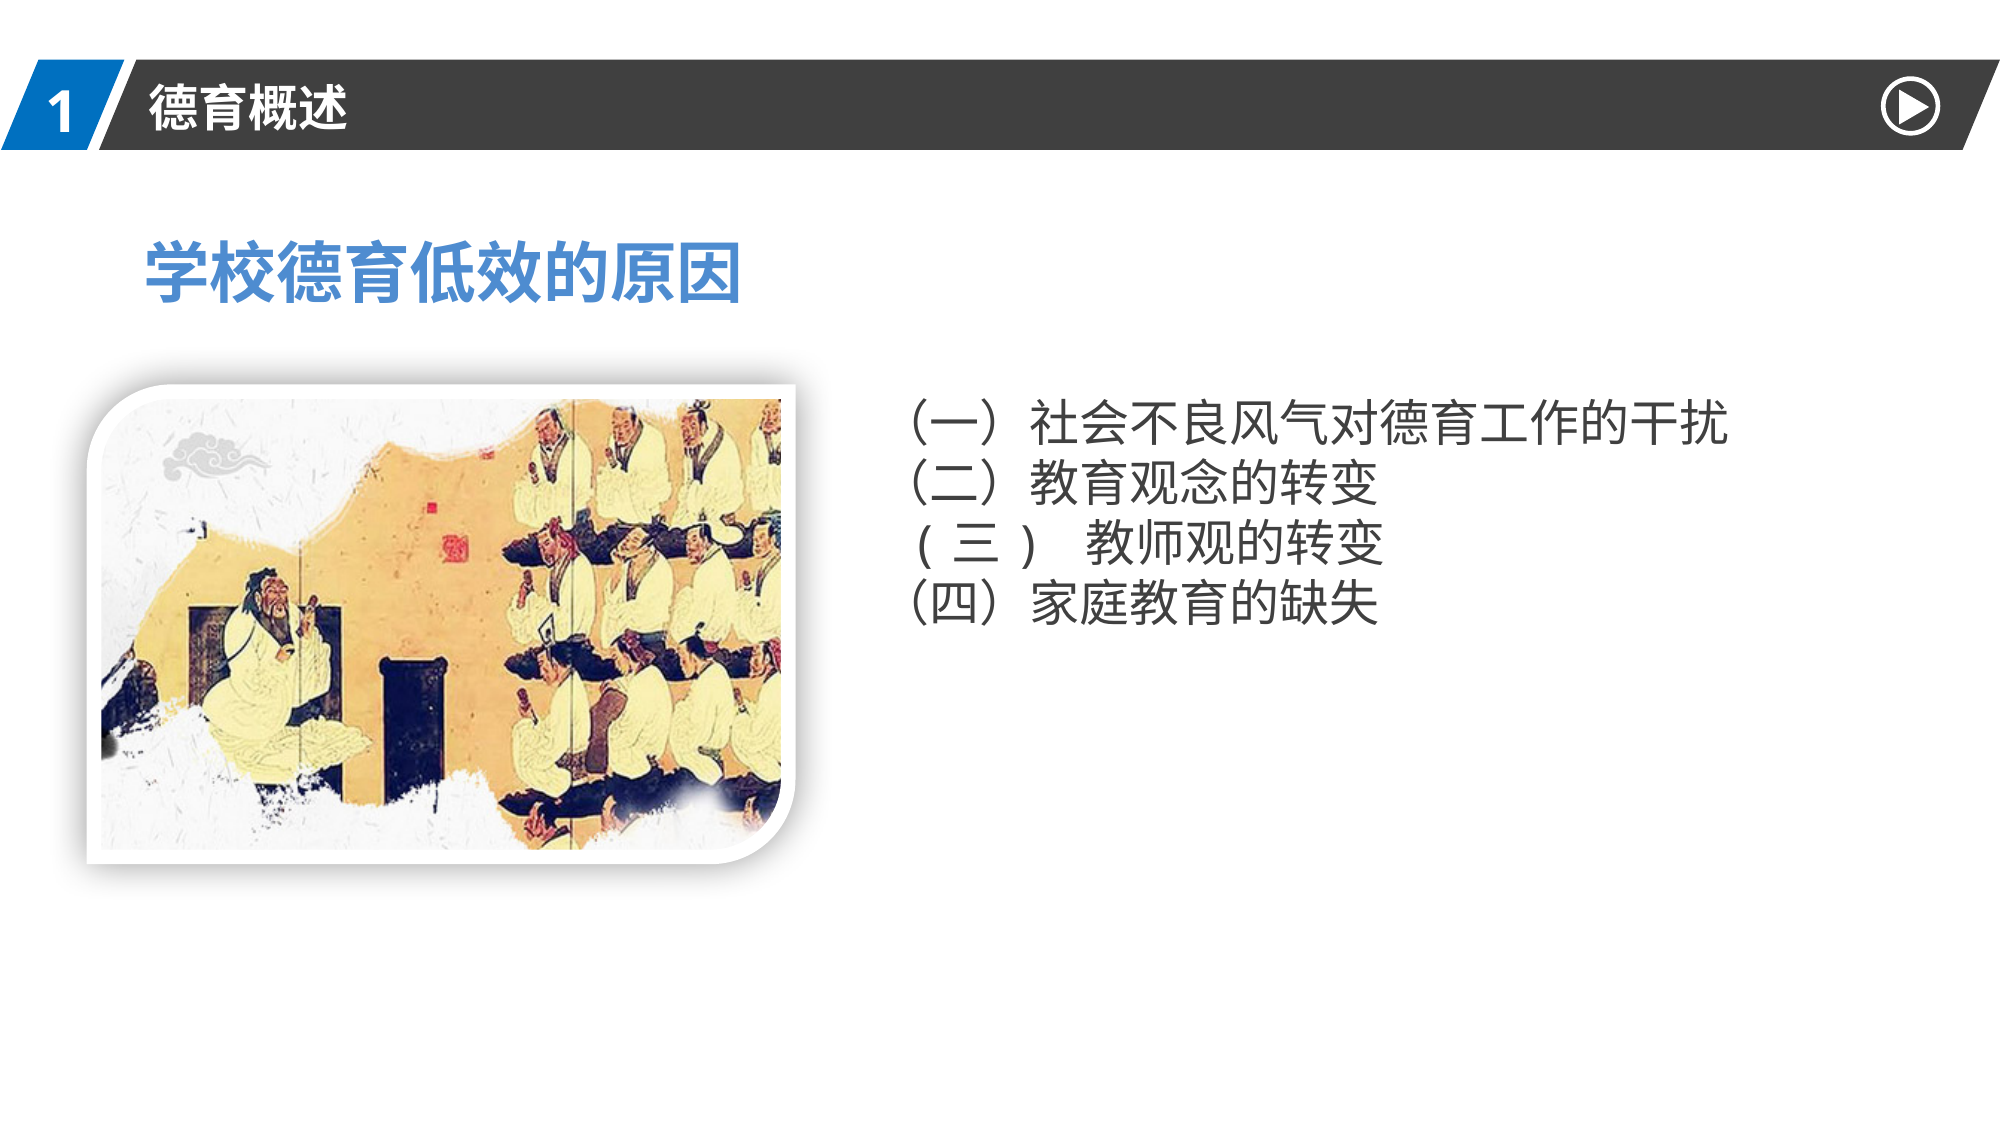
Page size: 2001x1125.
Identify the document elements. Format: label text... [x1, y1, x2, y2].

text_box [35, 59, 125, 66]
text_box [133, 59, 2000, 150]
text_box 学校德育低效的原因 [128, 223, 759, 319]
picture [93, 391, 789, 858]
text_box （一）社会不良风气对德育工作的干扰 （二）教育观念的转变 (三) 教师观的转变 （四）家庭教育的缺失 [879, 391, 1821, 632]
text_box [1, 80, 30, 150]
text_box 德育概述 [134, 69, 546, 145]
text_box 1 [30, 66, 135, 152]
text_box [1883, 78, 1939, 134]
